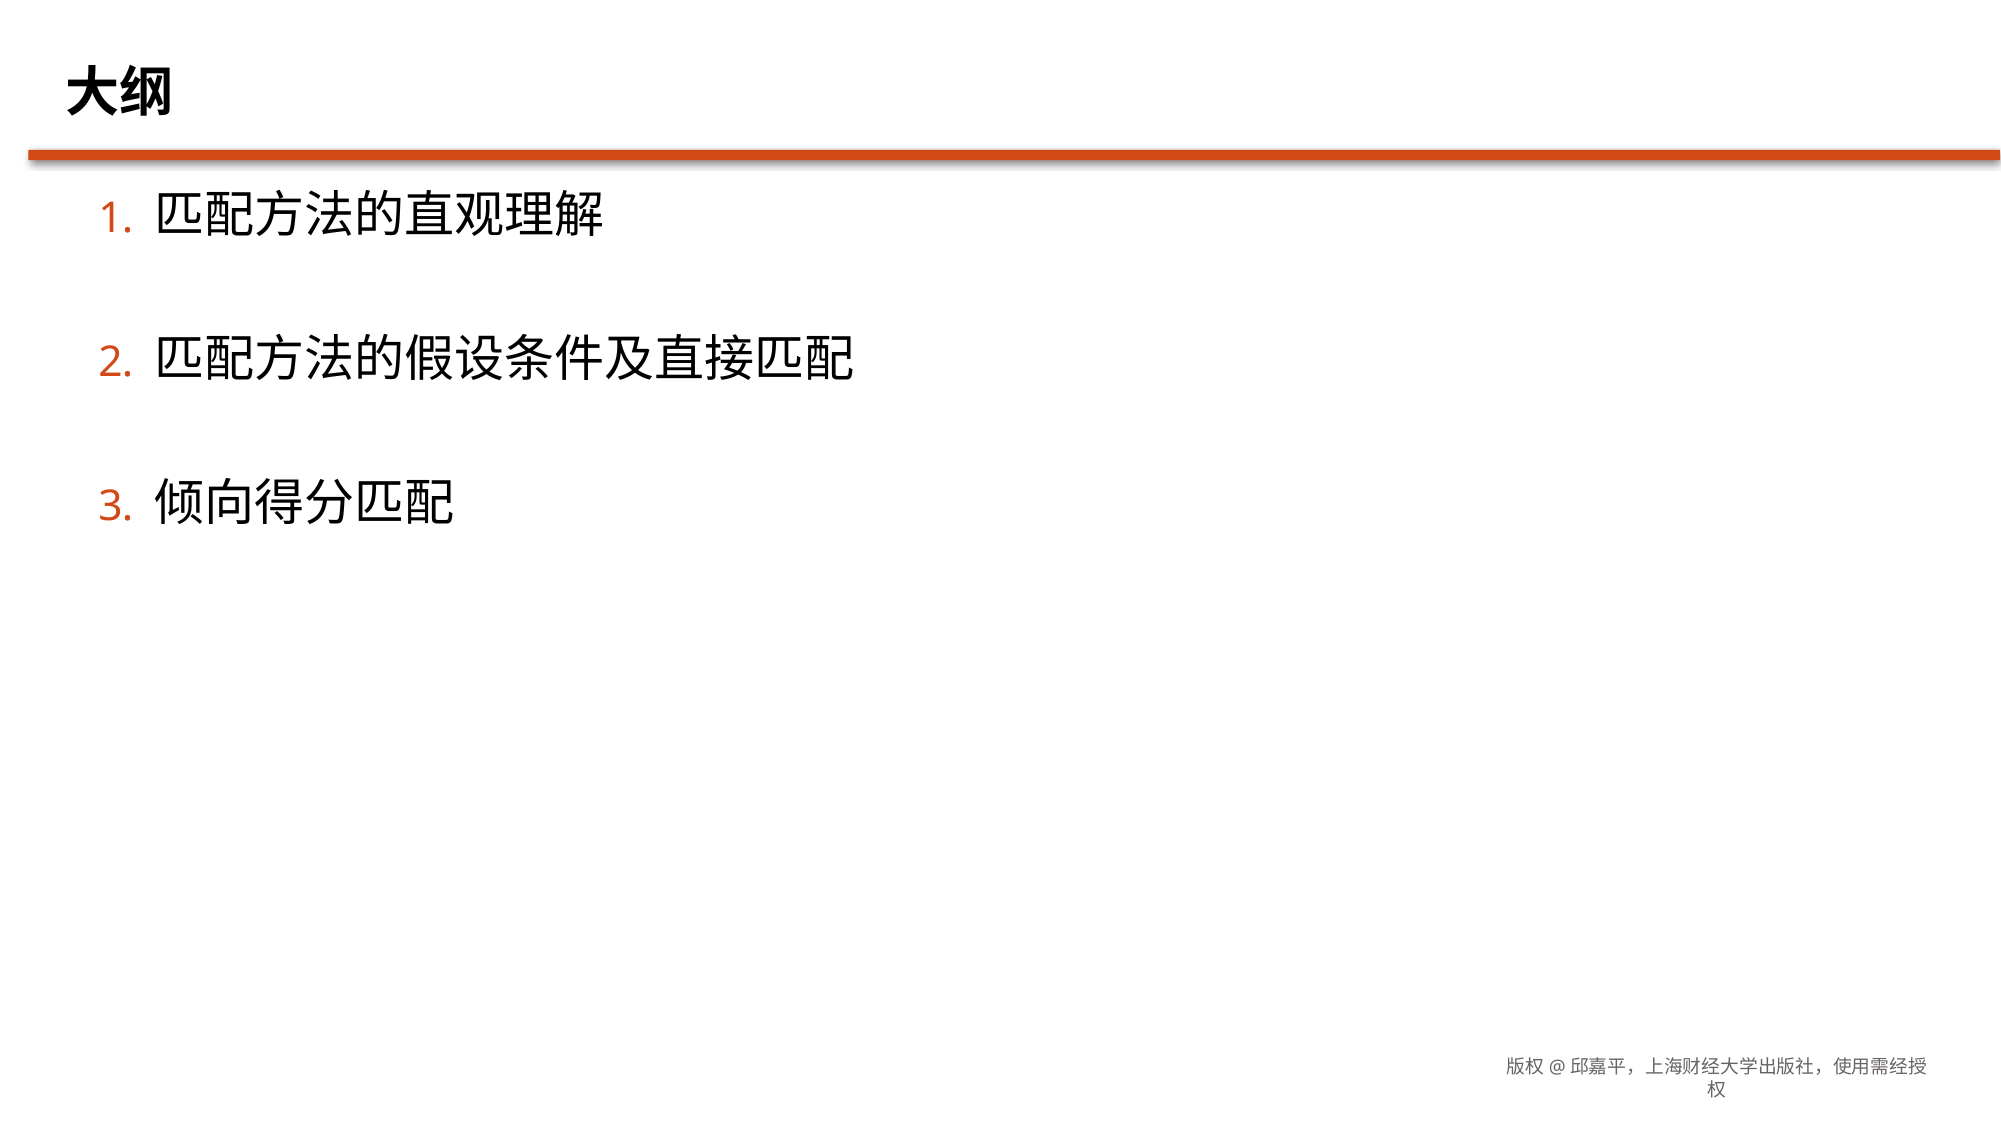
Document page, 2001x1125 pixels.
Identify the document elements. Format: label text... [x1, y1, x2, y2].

list 匹配方法的直观理解 匹配方法的假设条件及直接匹配 倾向得分匹配 [83, 174, 1867, 1032]
footer 版权@邱嘉平，上海财经大学出版社，使用需经授权 [1483, 1046, 1950, 1109]
title 大纲 [50, 50, 1825, 138]
